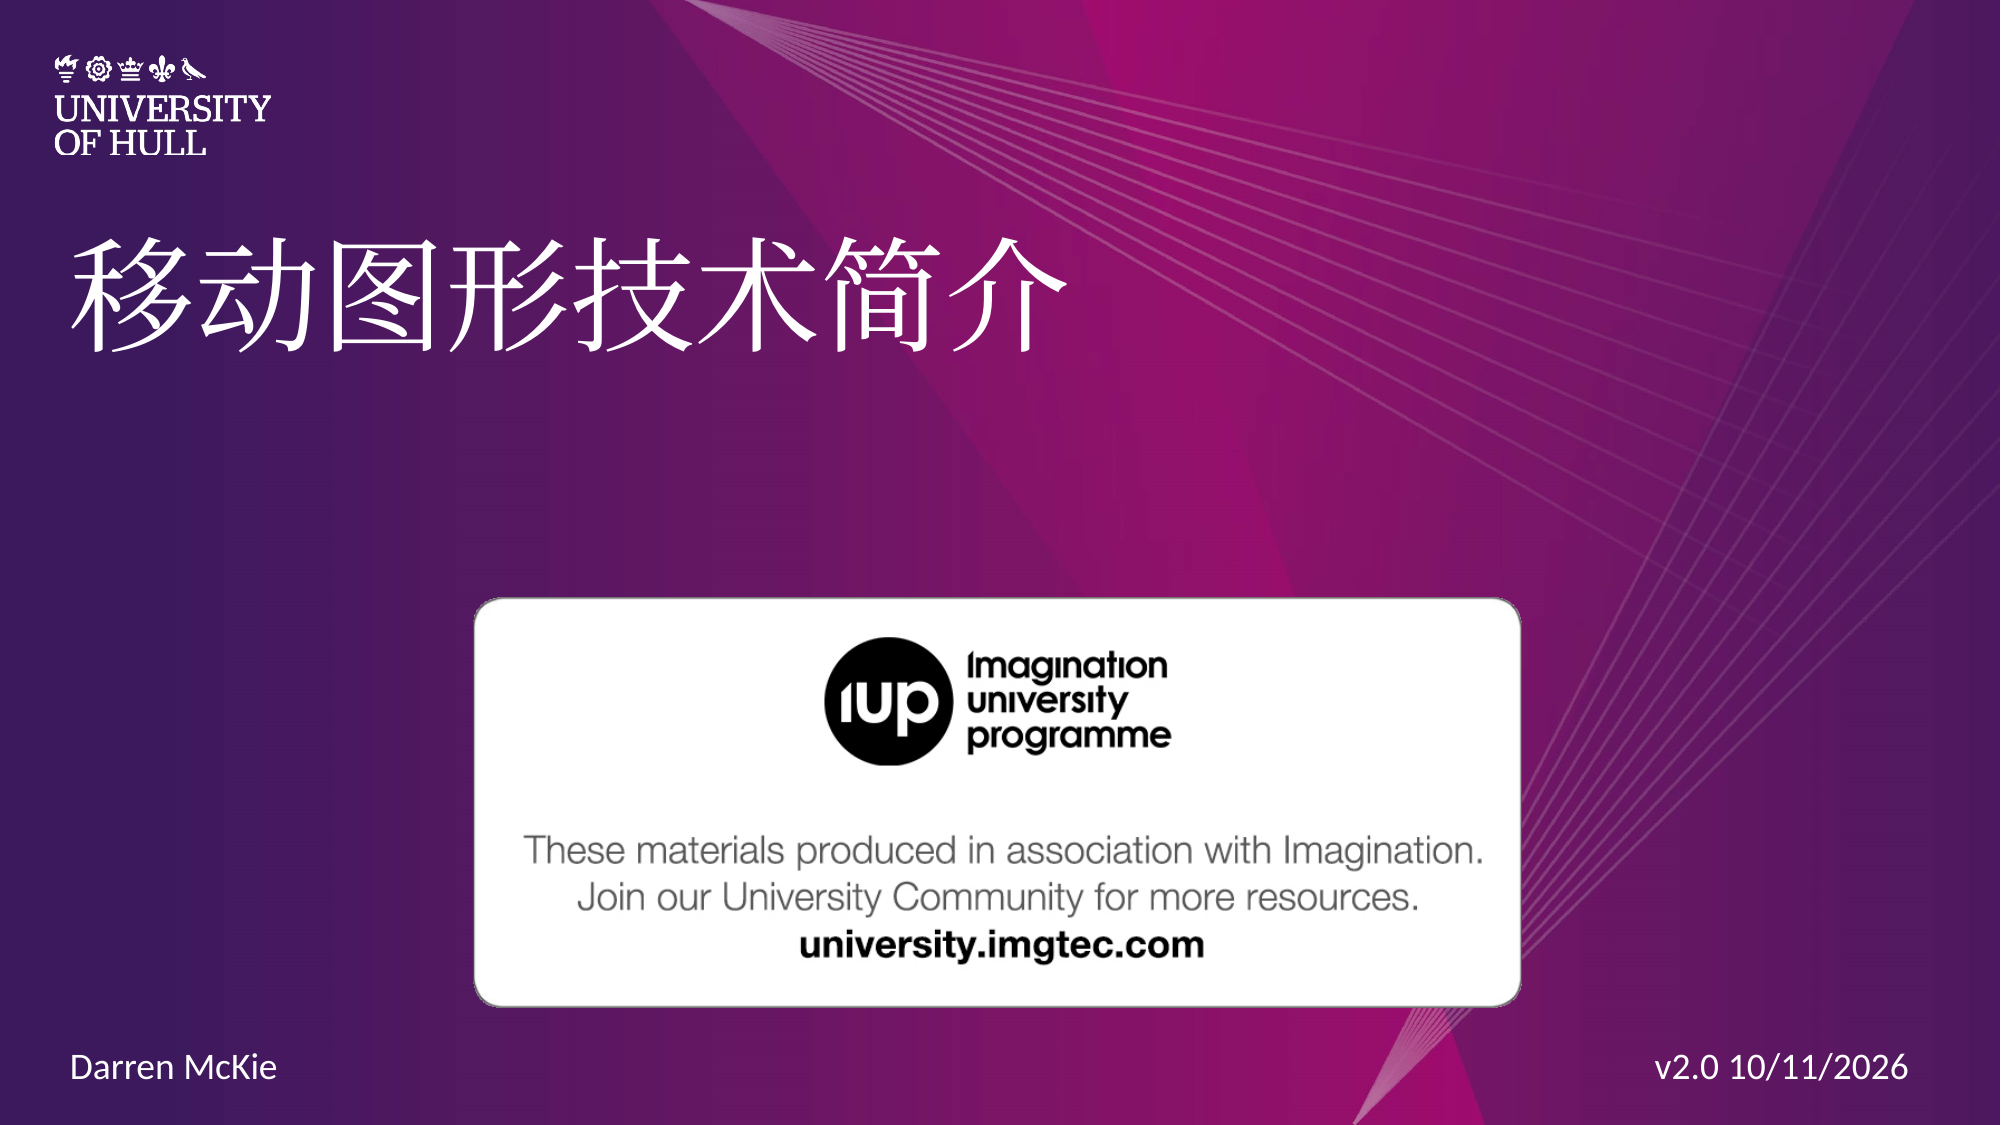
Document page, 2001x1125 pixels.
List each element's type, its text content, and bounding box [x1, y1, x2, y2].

subtitle Darren McKie v2.0 [54, 1039, 1941, 1100]
picture [0, 0, 2000, 1125]
title 移动图形技术简介 [54, 231, 1751, 528]
